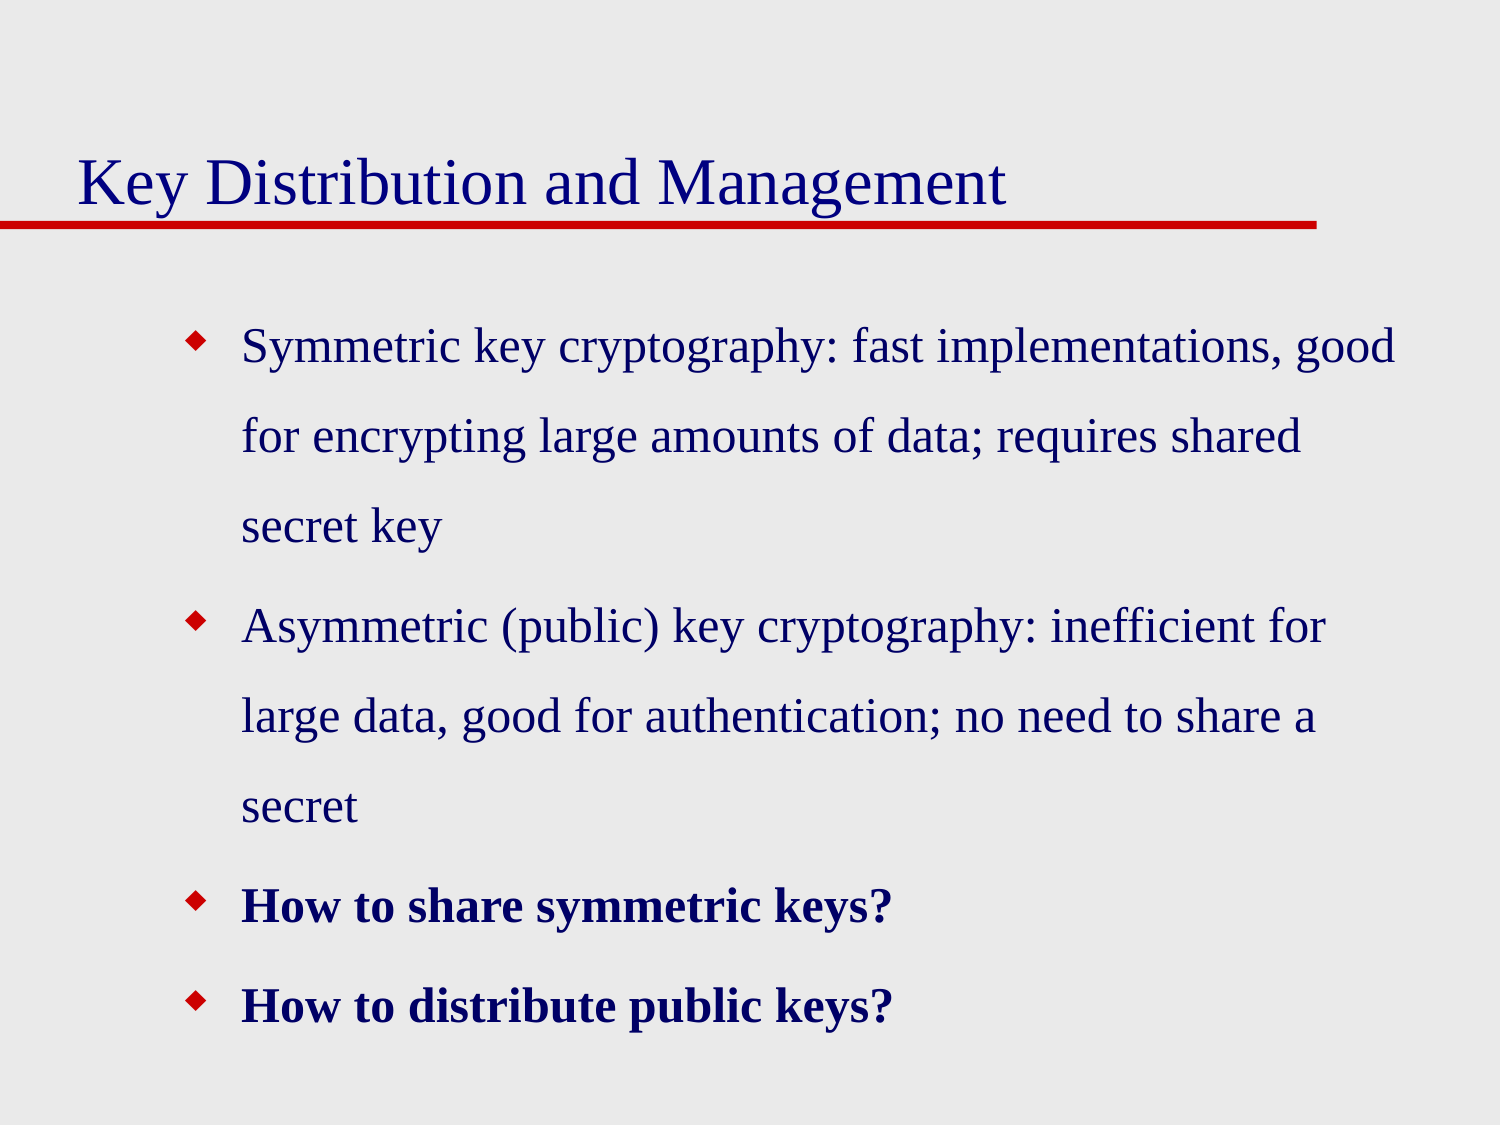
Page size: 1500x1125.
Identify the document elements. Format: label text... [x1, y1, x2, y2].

list Symmetric key cryptography: fast implementations, good for encrypting large amounts of data; requires shared secret key Asymmetric (public) key cryptography: inefficient for large data, good for authentication; no need to share a secret How to share symmetric keys? How to distribute public keys? [169, 274, 1438, 951]
title Key Distribution and Management [62, 43, 1338, 226]
